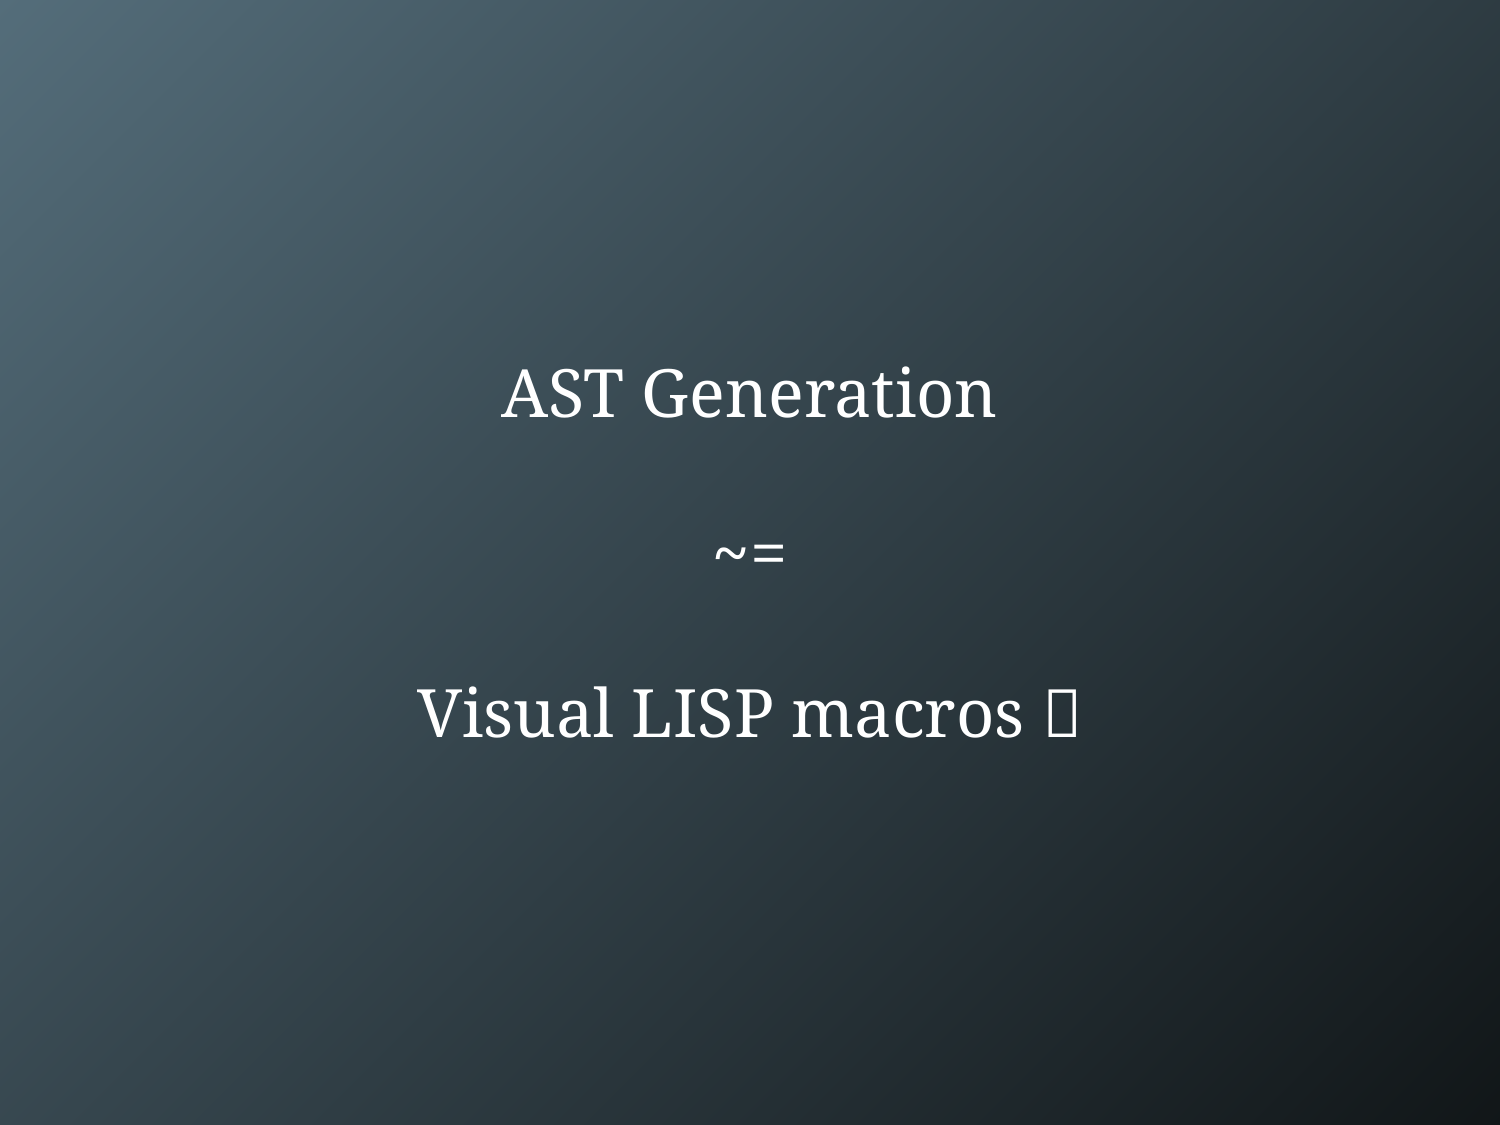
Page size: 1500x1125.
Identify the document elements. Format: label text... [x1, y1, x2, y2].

title AST Generation ~= Visual LISP macros  [112, 290, 1388, 811]
